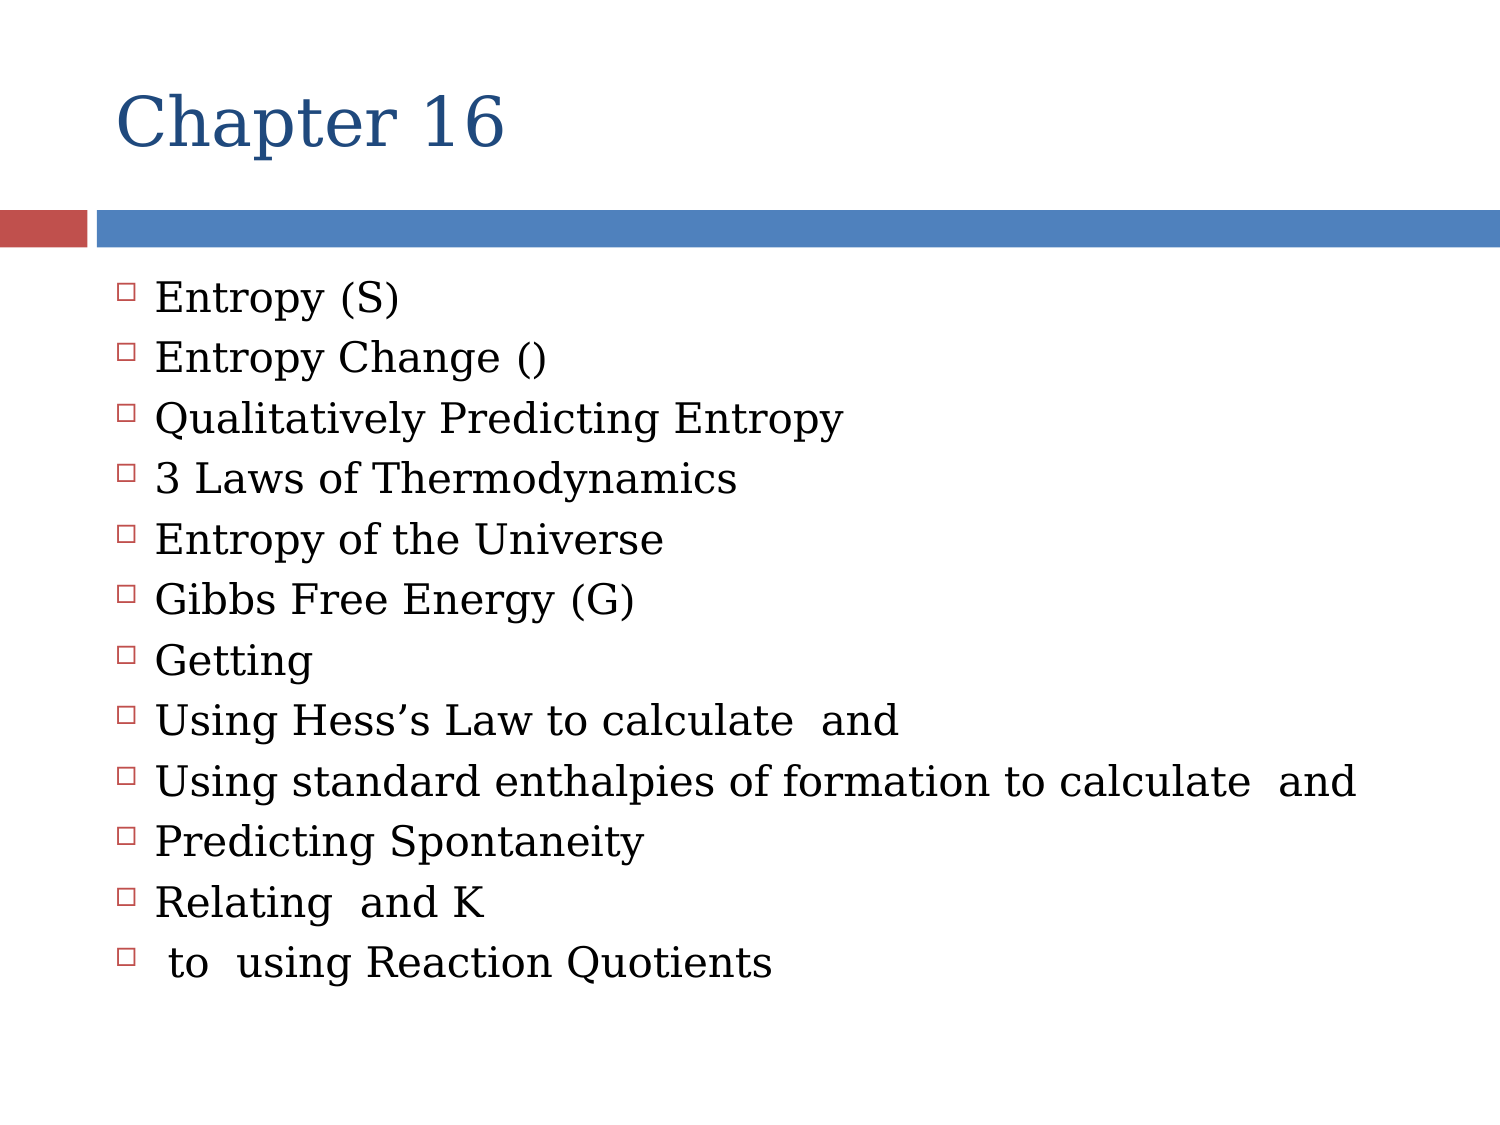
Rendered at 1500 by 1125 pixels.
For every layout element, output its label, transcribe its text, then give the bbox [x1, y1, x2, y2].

title Chapter 16 [100, 37, 1438, 200]
